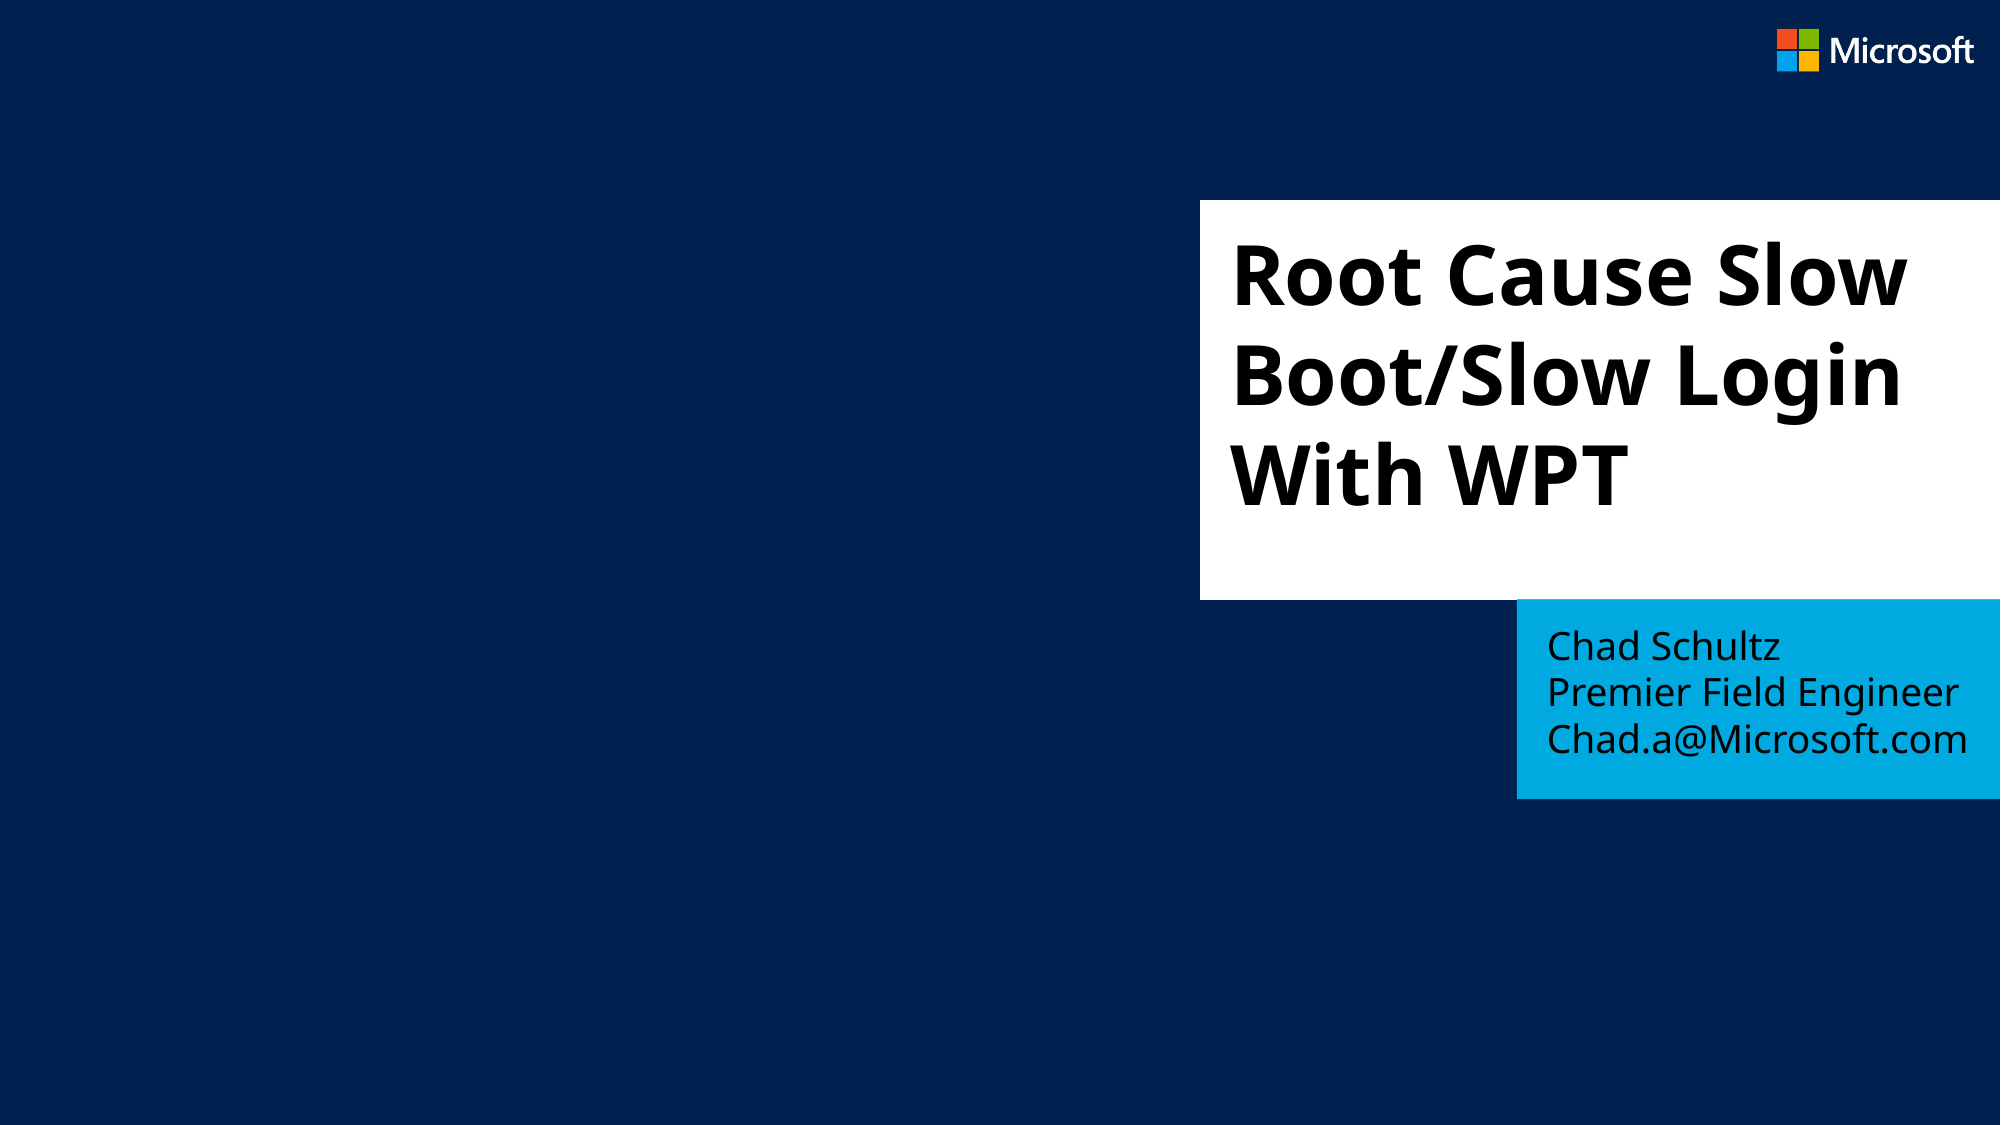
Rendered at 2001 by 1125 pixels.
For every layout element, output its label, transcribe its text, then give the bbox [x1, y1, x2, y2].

picture [1749, 3, 2000, 97]
list Chad Schultz Premier Field Engineer Chad.a@Microsoft.com [1516, 599, 2000, 800]
title Root Cause Slow Boot/Slow Login With WPT [1200, 200, 2000, 600]
